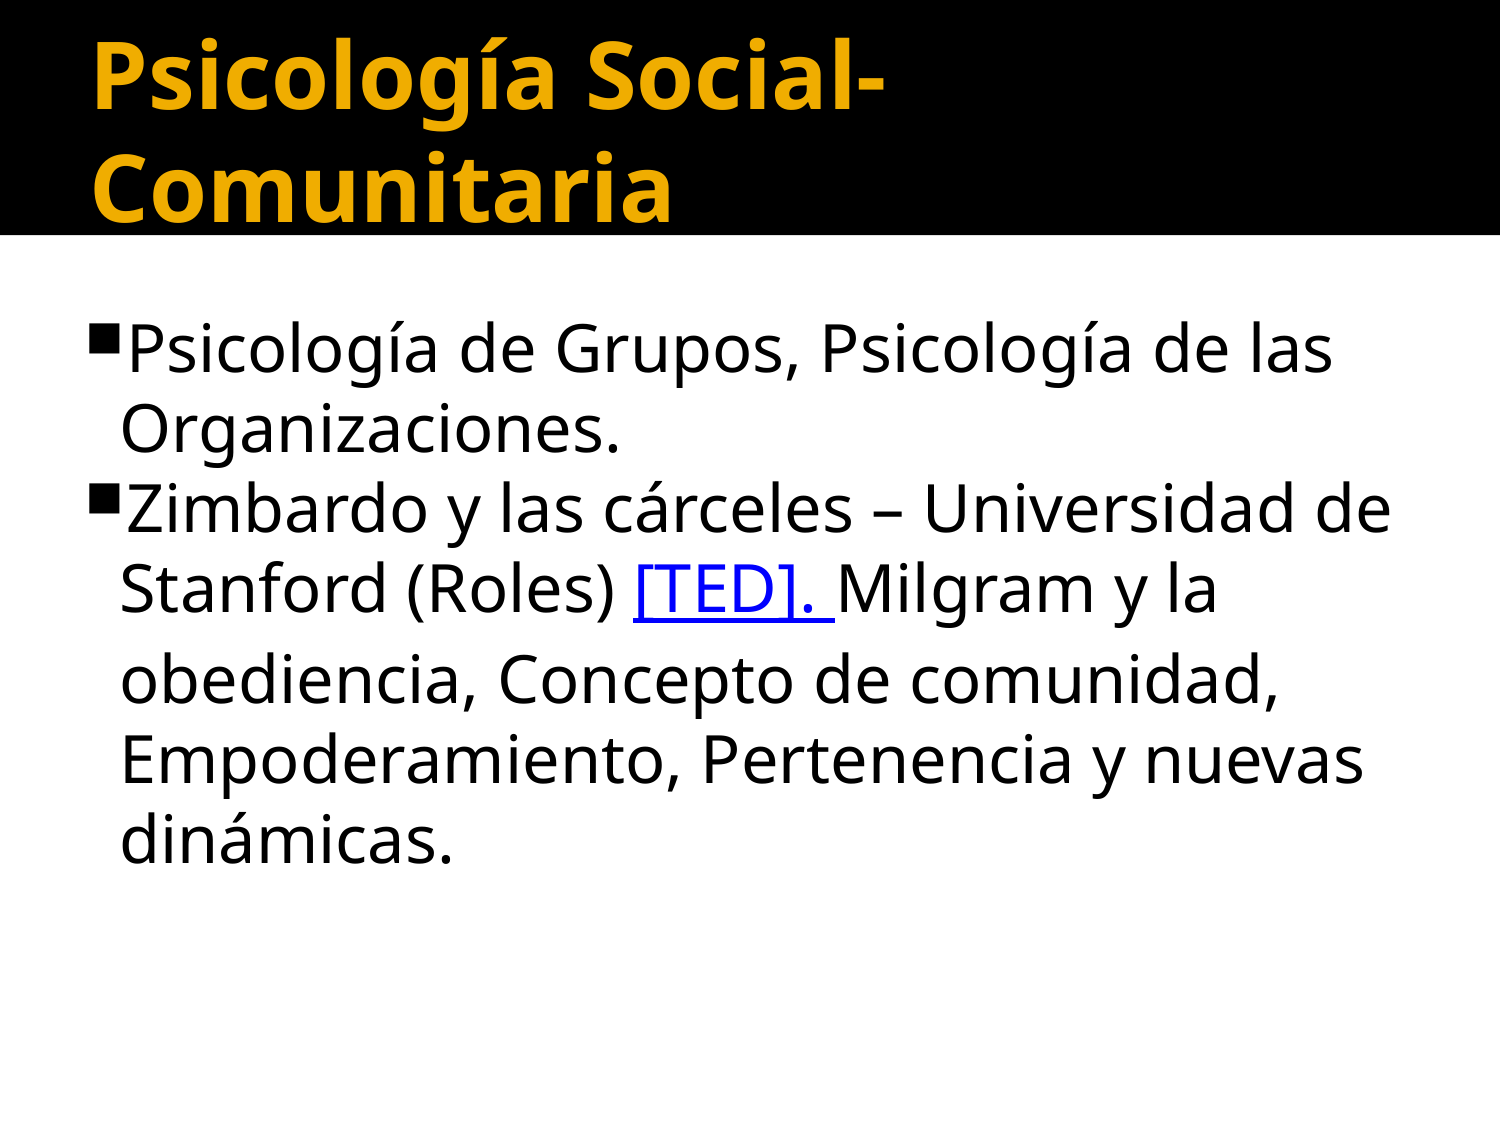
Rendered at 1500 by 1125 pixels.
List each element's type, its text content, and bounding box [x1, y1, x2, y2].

text_box Psicología de Grupos, Psicología de las Organizaciones. Zimbardo y las cárceles – Universidad de Stanford (Roles) [TED]. Milgram y la obediencia, Concepto de comunidad, Empoderamiento, Pertenencia y nuevas dinámicas. [75, 291, 1425, 1050]
text_box Psicología Social-Comunitaria [75, 25, 1425, 231]
